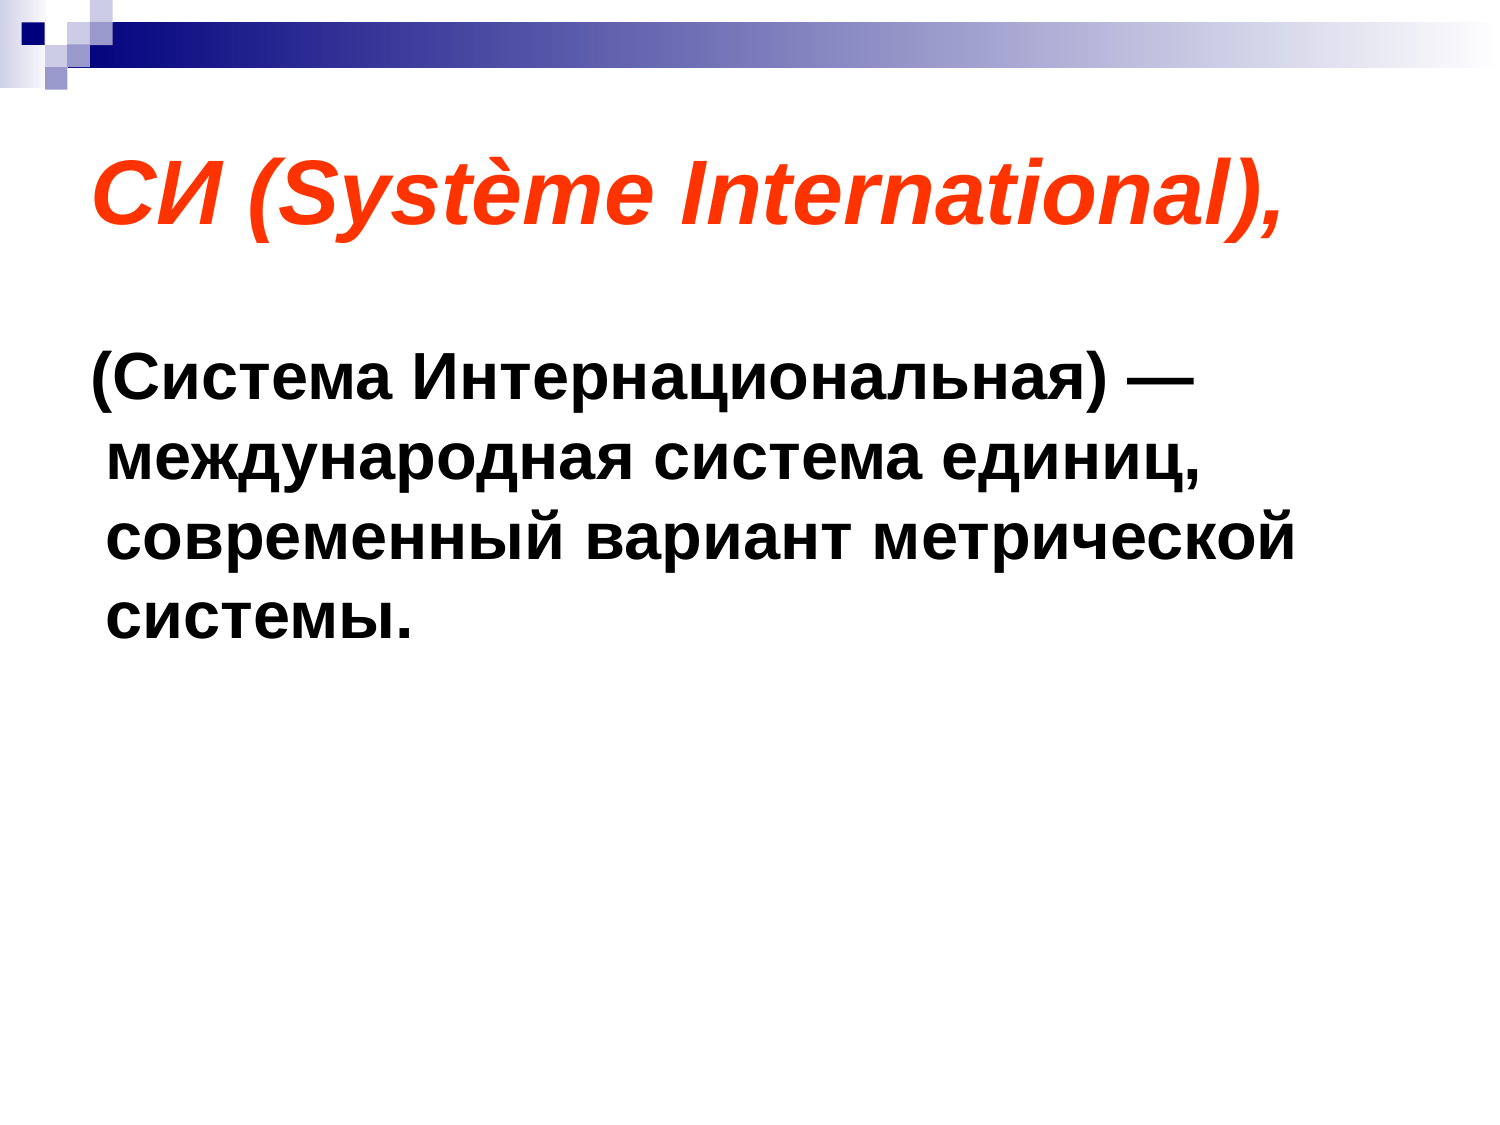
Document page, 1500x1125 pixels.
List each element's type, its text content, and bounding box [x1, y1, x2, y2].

title СИ (Système International), [75, 75, 1425, 300]
list (Система Интернациональная) — международная система единиц, современный вариант метрической системы. [75, 324, 1425, 1083]
